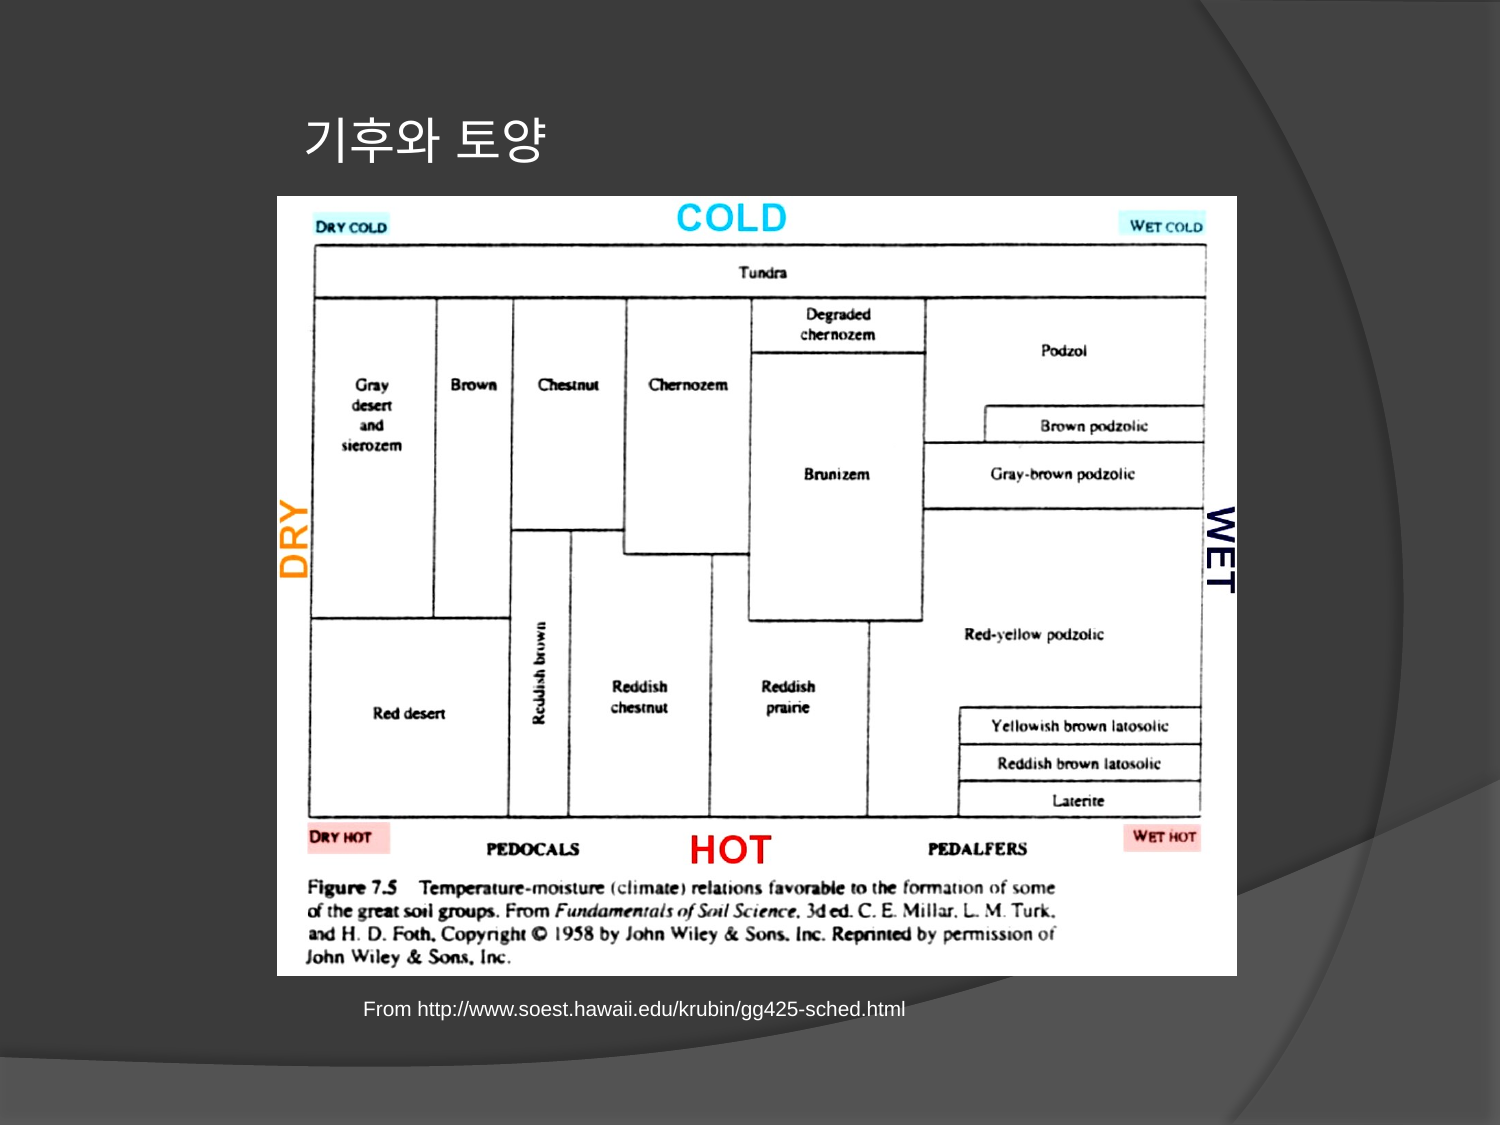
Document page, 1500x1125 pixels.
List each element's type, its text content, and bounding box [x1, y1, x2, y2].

text_box From http://www.soest.hawaii.edu/krubin/gg425-sched.html [348, 987, 1099, 1028]
text_box 기후와 토양 [288, 101, 563, 177]
picture [277, 196, 1238, 977]
